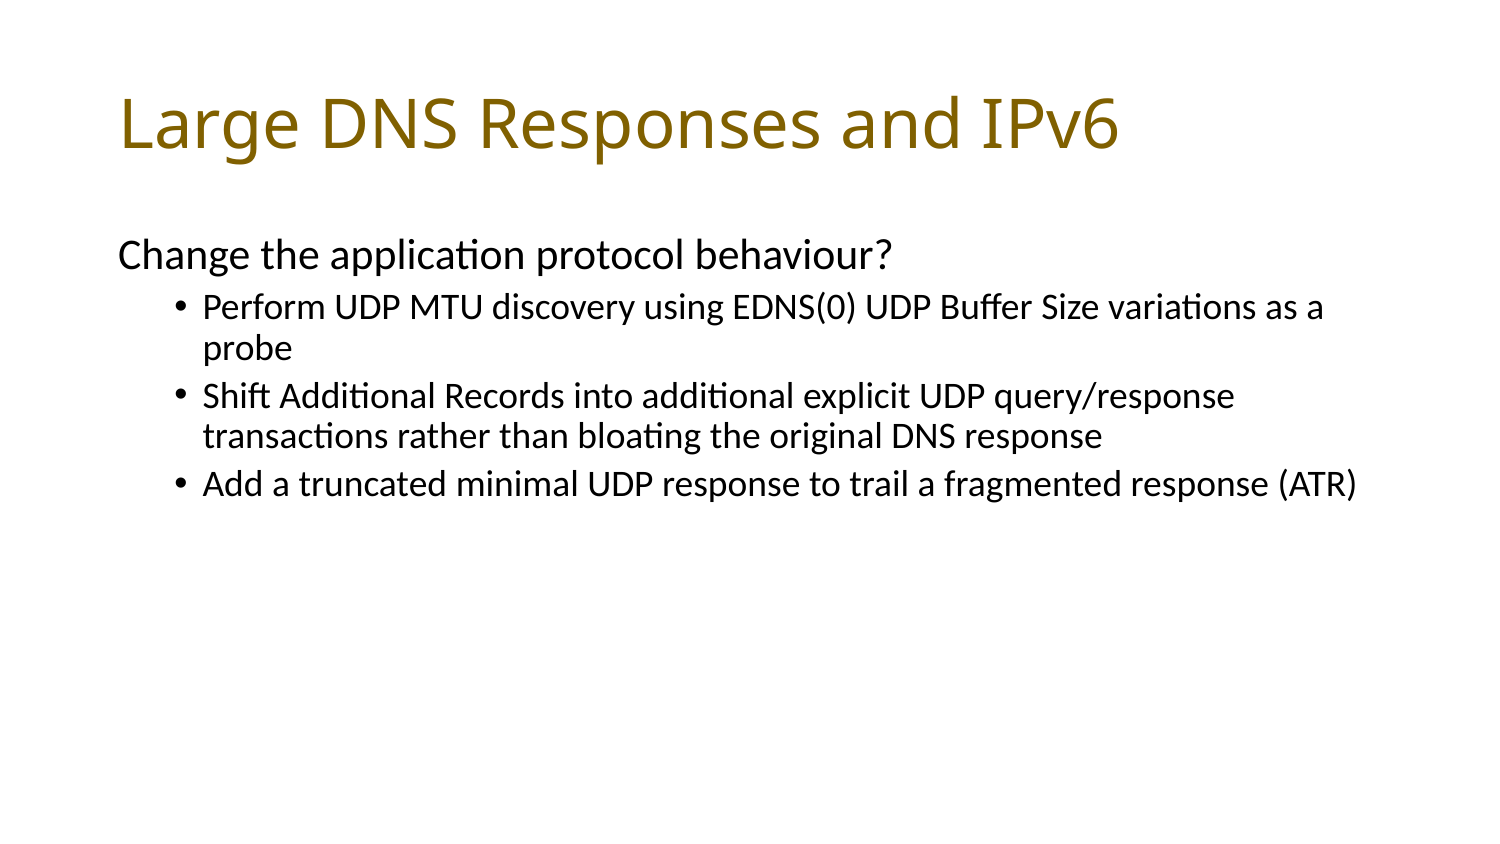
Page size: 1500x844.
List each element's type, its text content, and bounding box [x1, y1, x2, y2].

list Change the application protocol behaviour? Perform UDP MTU discovery using EDNS(0) UDP Buffer Size variations as a probe Shift Additional Records into additional explicit UDP query/response transactions rather than bloating the original DNS response Add a truncated minimal UDP response to trail a fragmented response (ATR) [103, 224, 1397, 760]
title Large DNS Responses and IPv6 [103, 44, 1397, 208]
